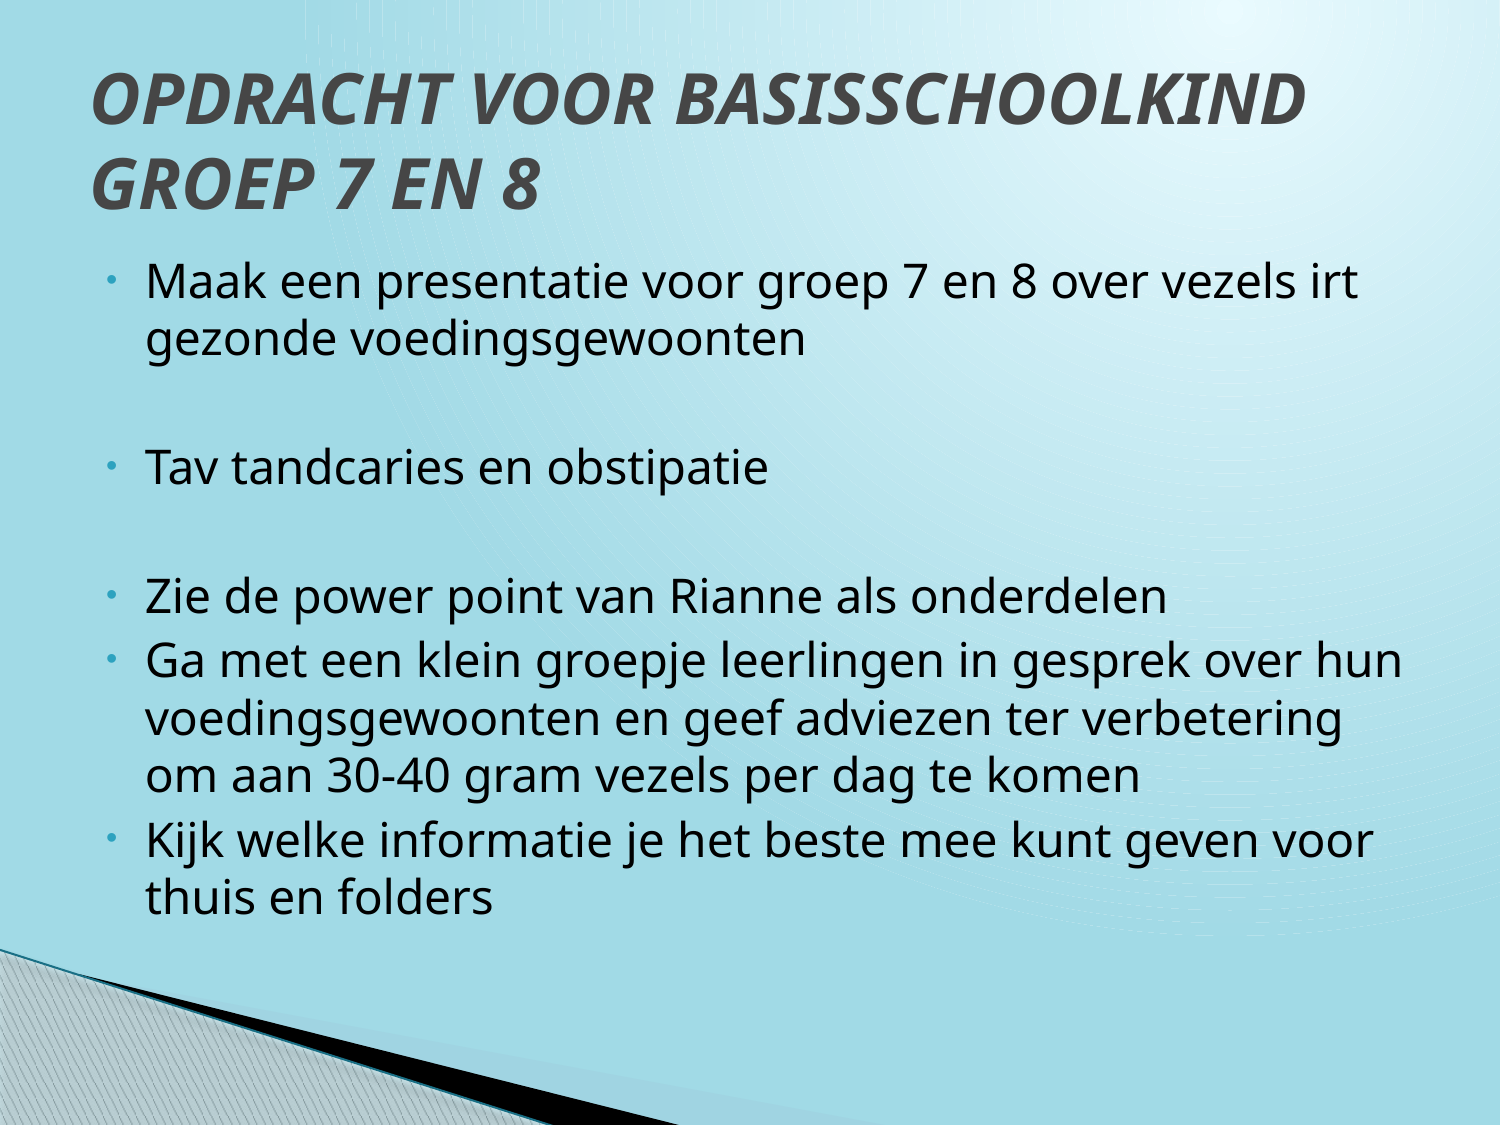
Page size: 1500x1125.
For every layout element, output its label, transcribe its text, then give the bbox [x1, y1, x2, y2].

list Maak een presentatie voor groep 7 en 8 over vezels irt gezonde voedingsgewoonten Tav tandcaries en obstipatie Zie de power point van Rianne als onderdelen Ga met een klein groepje leerlingen in gesprek over hun voedingsgewoonten en geef adviezen ter verbetering om aan 30-40 gram vezels per dag te komen Kijk welke informatie je het beste mee kunt geven voor thuis en folders [75, 243, 1425, 986]
title OPDRACHT VOOR BASISSCHOOLKIND GROEP 7 EN 8 [75, 45, 1425, 233]
